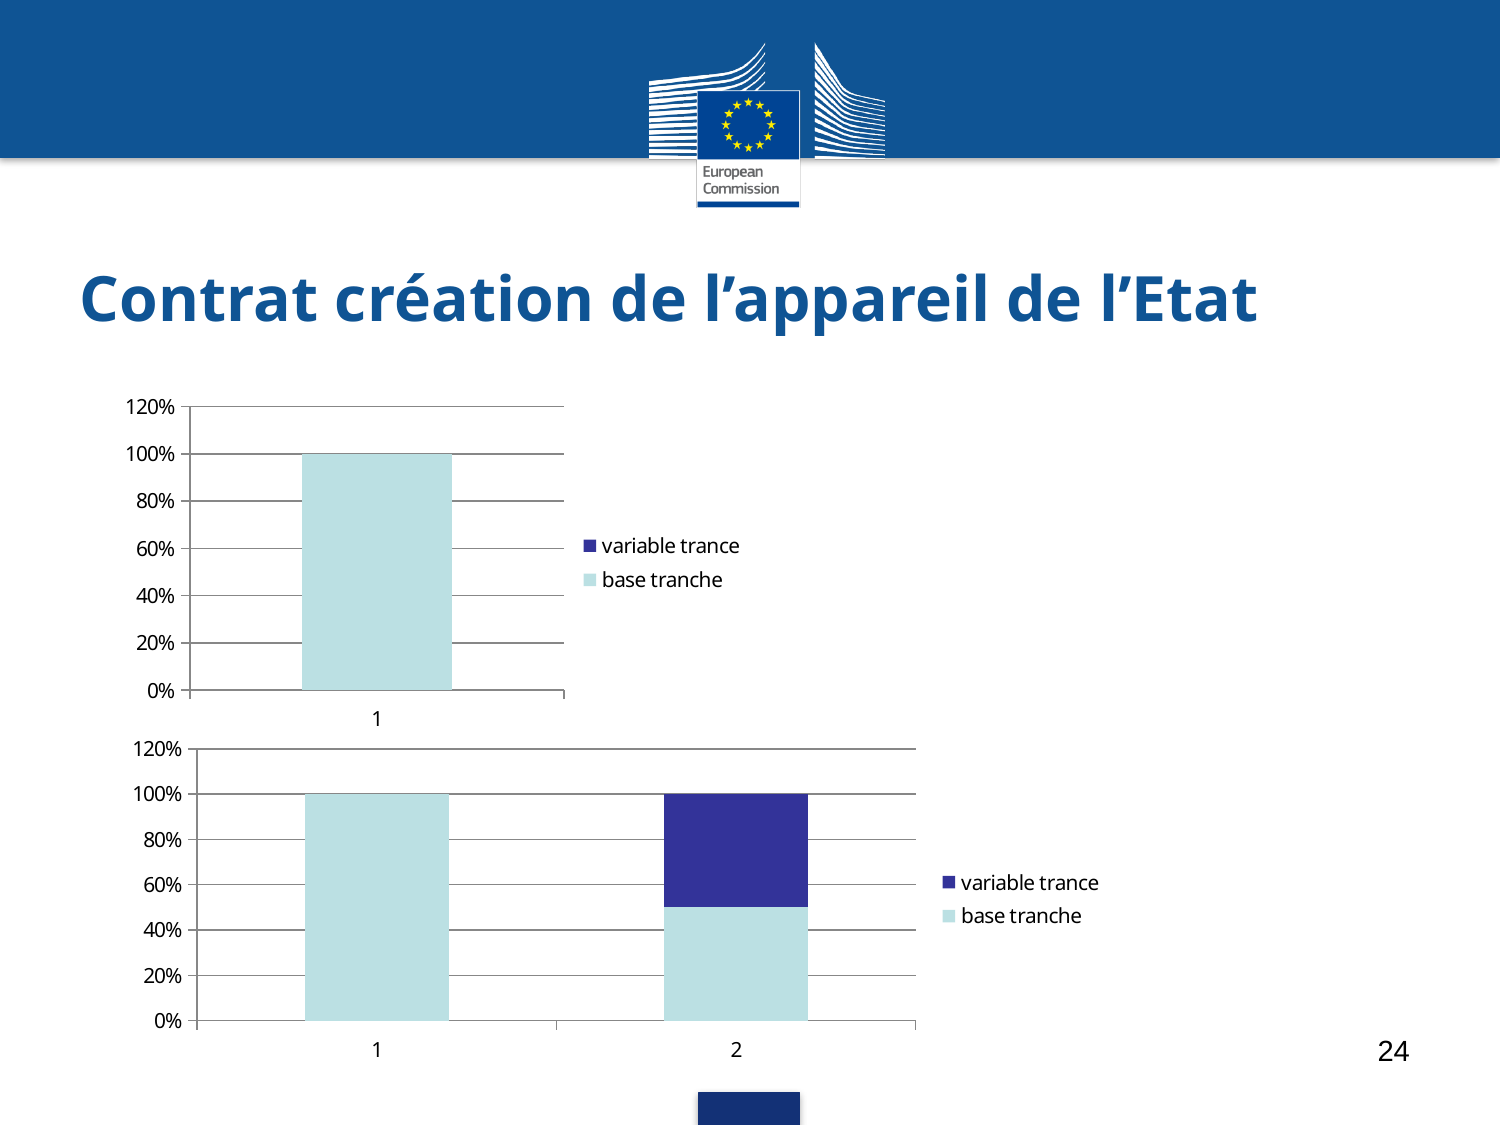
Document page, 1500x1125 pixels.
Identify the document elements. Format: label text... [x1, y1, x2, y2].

title Contrat création de l’appareil de l’Etat [64, 219, 1500, 374]
picture [649, 42, 885, 208]
chart [111, 385, 1119, 1071]
slide_number 24 [1074, 1024, 1425, 1103]
